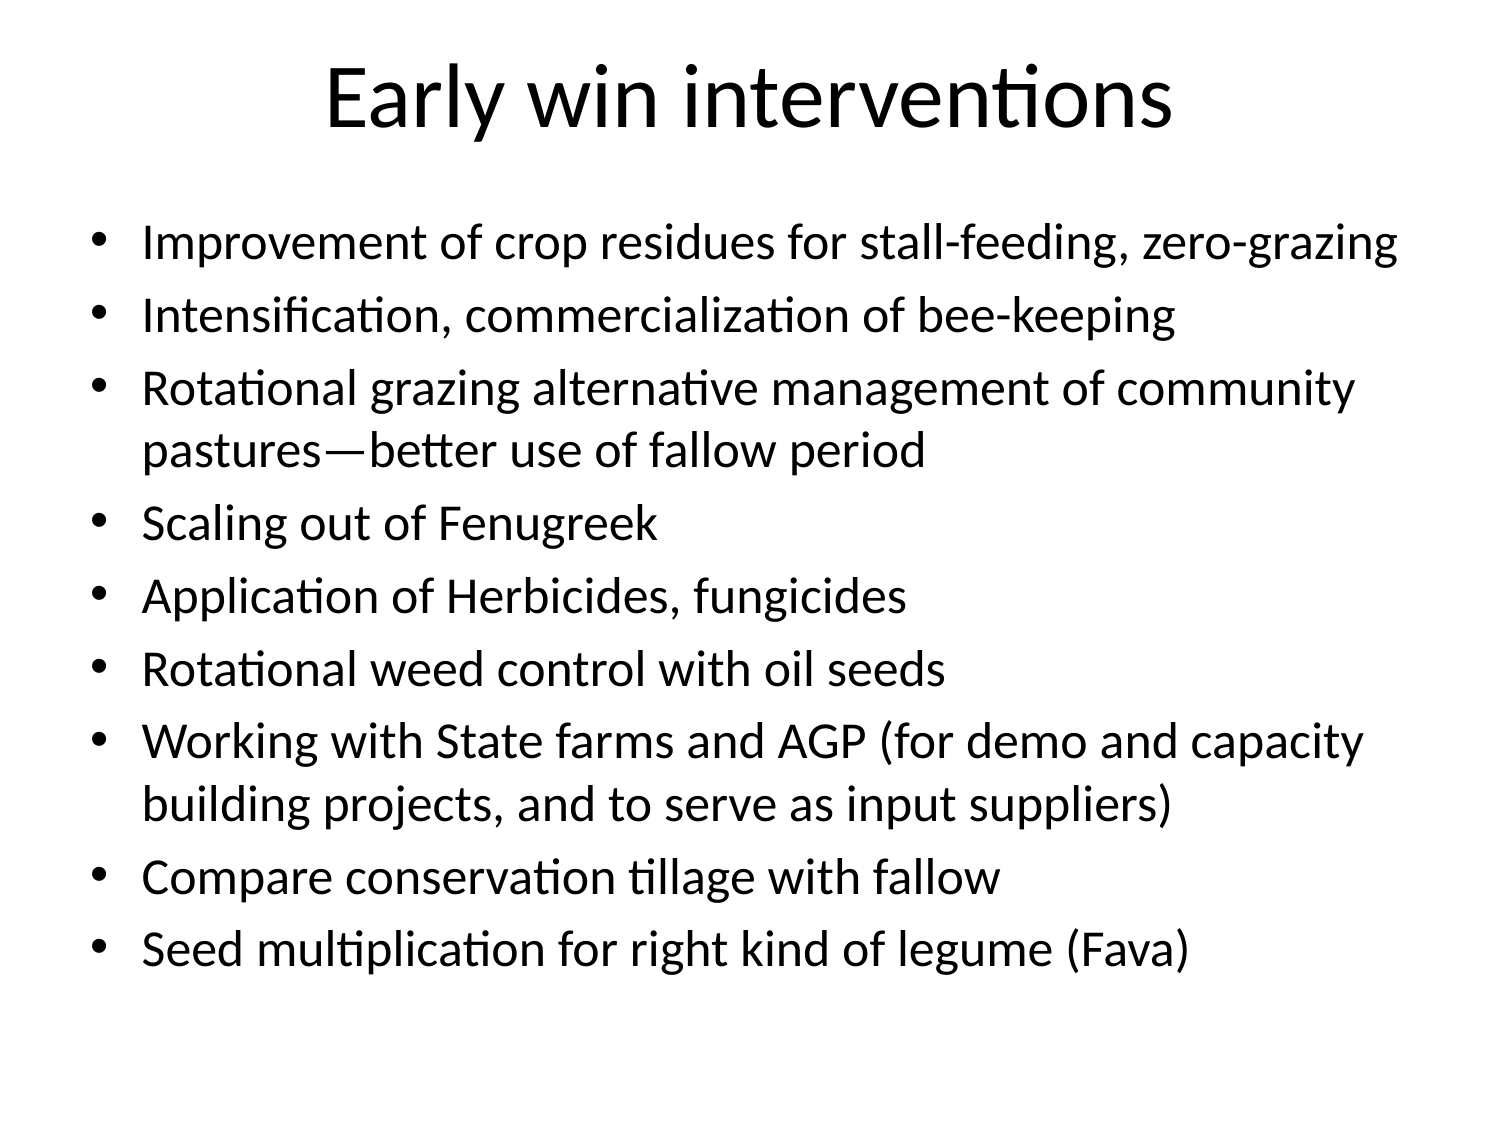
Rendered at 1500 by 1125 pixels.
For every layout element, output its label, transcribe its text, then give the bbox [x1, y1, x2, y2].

title Early win interventions [75, 12, 1425, 171]
list Improvement of crop residues for stall-feeding, zero-grazing Intensification, commercialization of bee-keeping Rotational grazing alternative management of community pastures—better use of fallow period Scaling out of Fenugreek Application of Herbicides, fungicides Rotational weed control with oil seeds Working with State farms and AGP (for demo and capacity building projects, and to serve as input suppliers) Compare conservation tillage with fallow Seed multiplication for right kind of legume (Fava) [75, 200, 1425, 1075]
